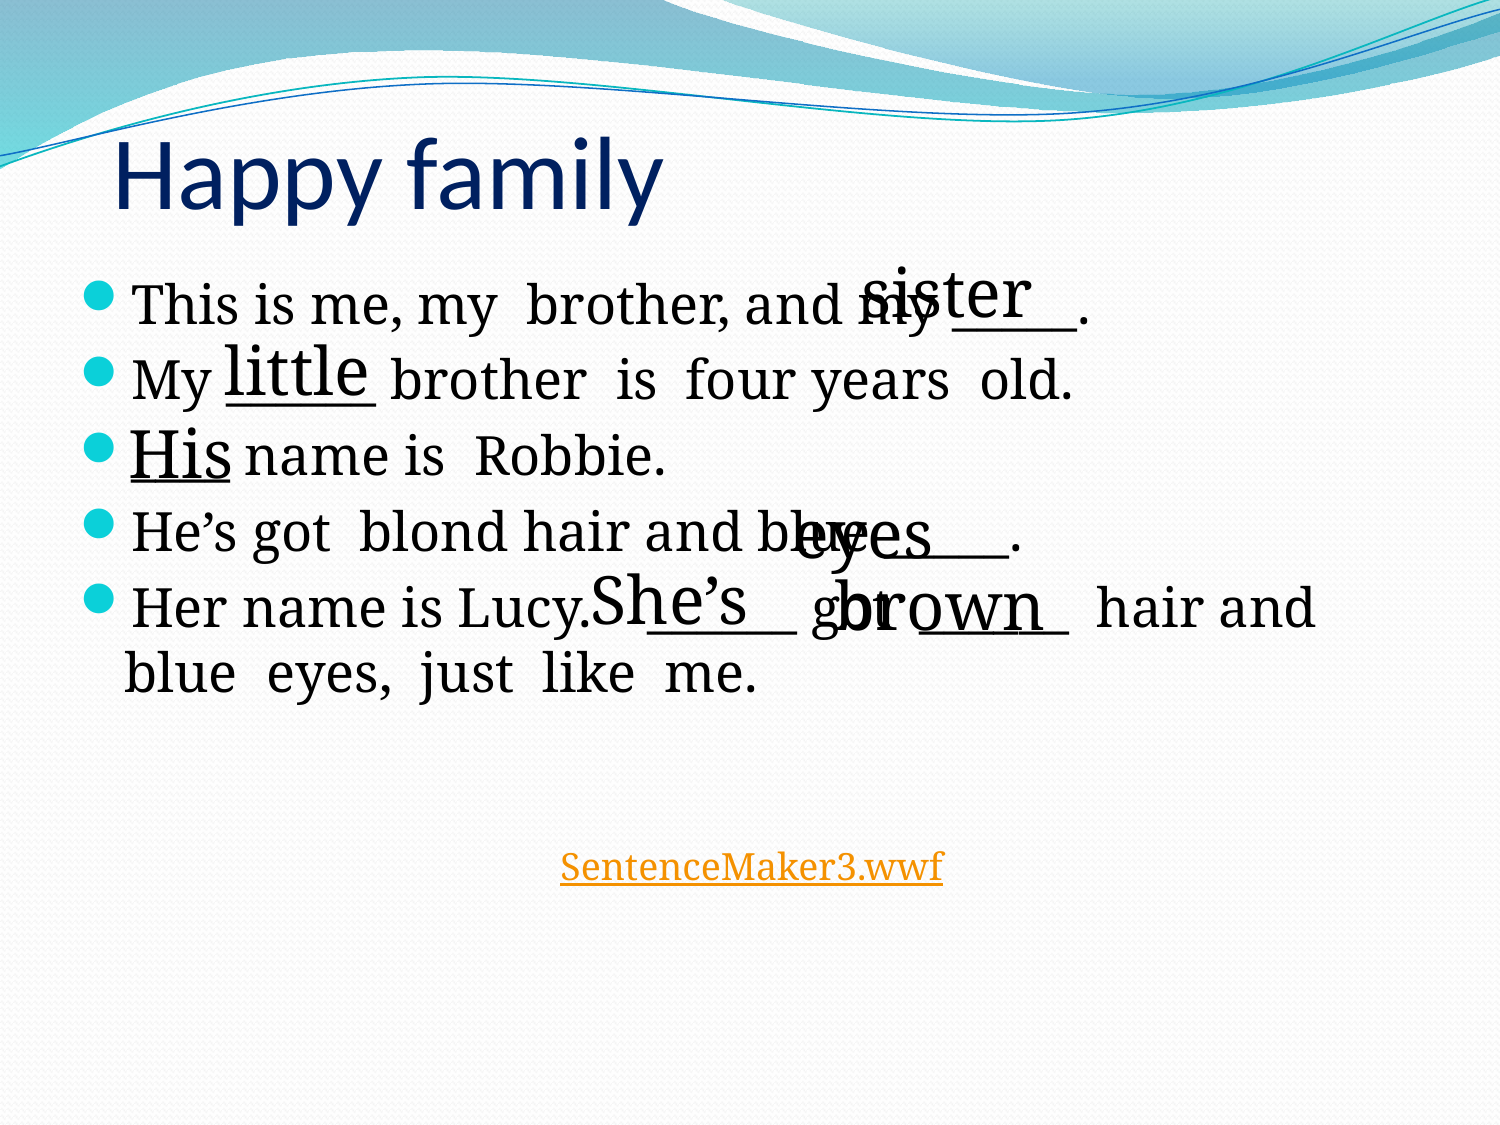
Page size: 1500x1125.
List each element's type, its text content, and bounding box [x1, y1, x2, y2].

text_box His [114, 404, 248, 500]
text_box SentenceMaker3.wwf [545, 835, 958, 902]
list This is me, my brother, and my _____. My ______ brother is four years old. ____ name is Robbie. He’s got blond hair and blue _____. Her name is Lucy. ______ got ______ hair and blue eyes, just like me. [64, 262, 1415, 1006]
text_box brown [819, 555, 1061, 651]
text_box little [210, 320, 386, 416]
text_box eyes [779, 484, 949, 580]
title Happy family [112, 42, 1463, 231]
text_box sister [846, 243, 1048, 339]
text_box She’s [575, 550, 763, 646]
